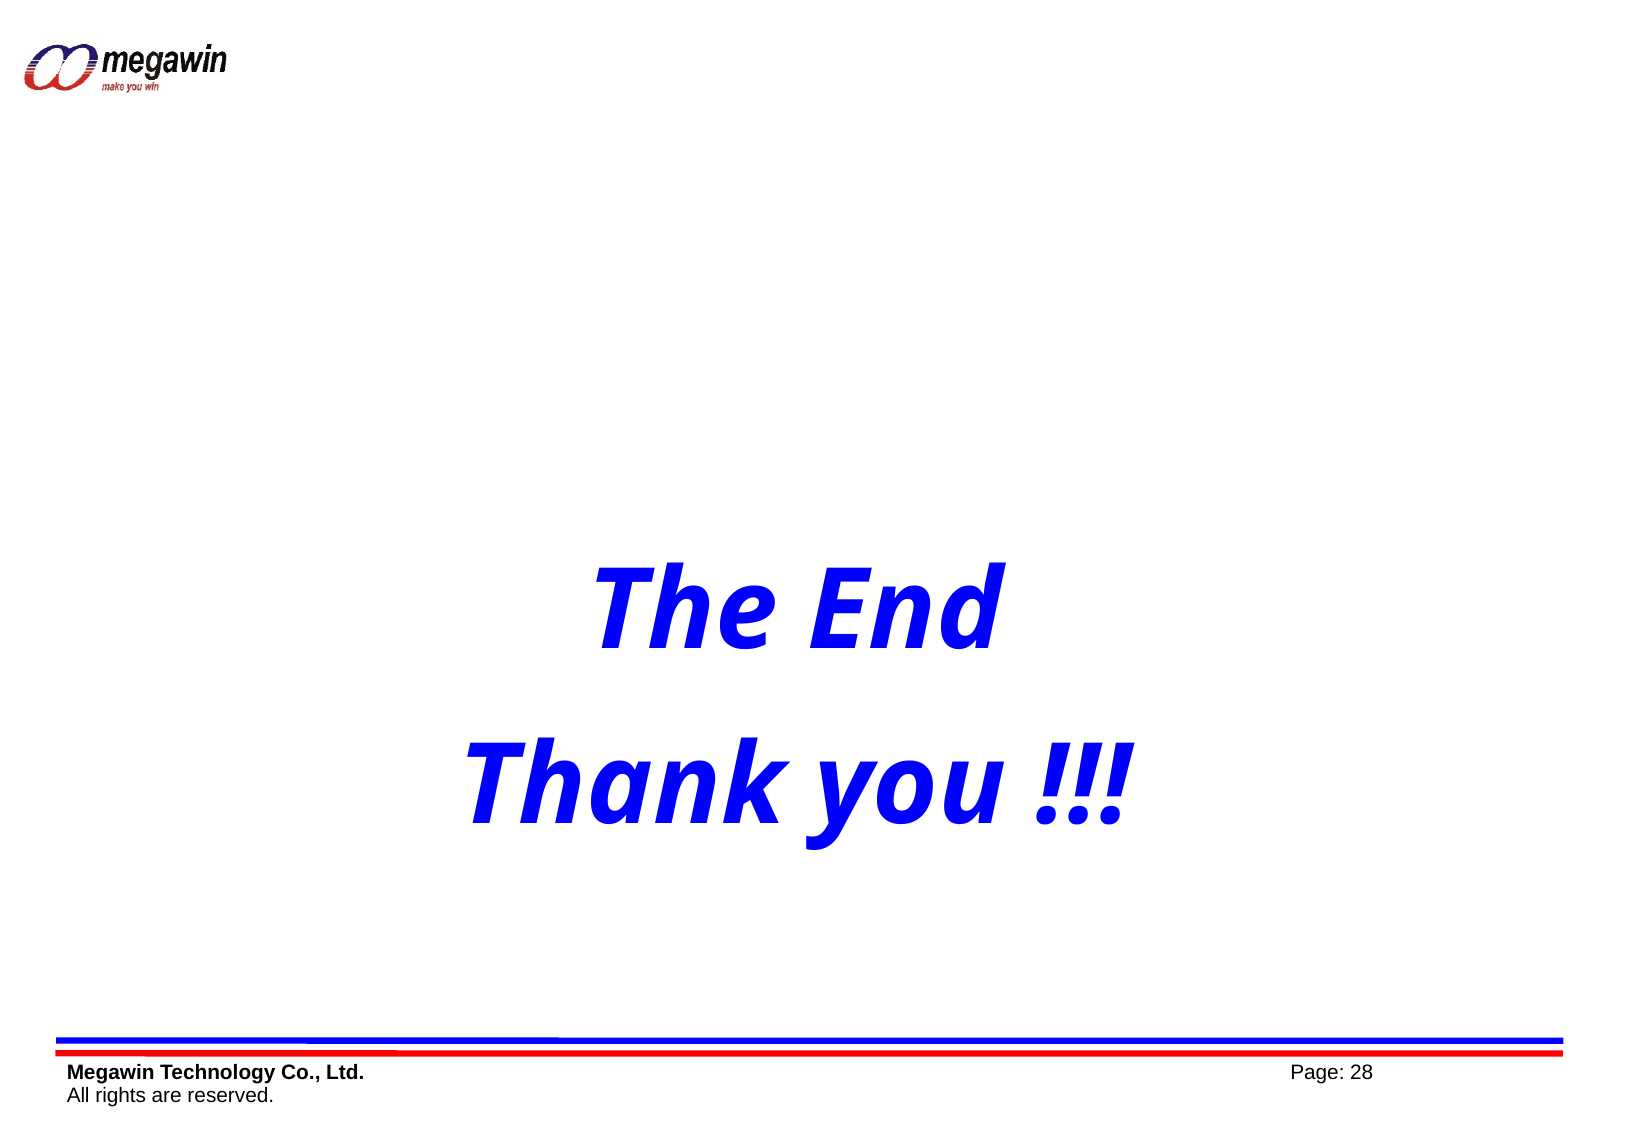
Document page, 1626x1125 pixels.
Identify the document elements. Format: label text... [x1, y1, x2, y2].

picture [19, 37, 231, 97]
list The End Thank you !!! [35, 348, 1556, 957]
